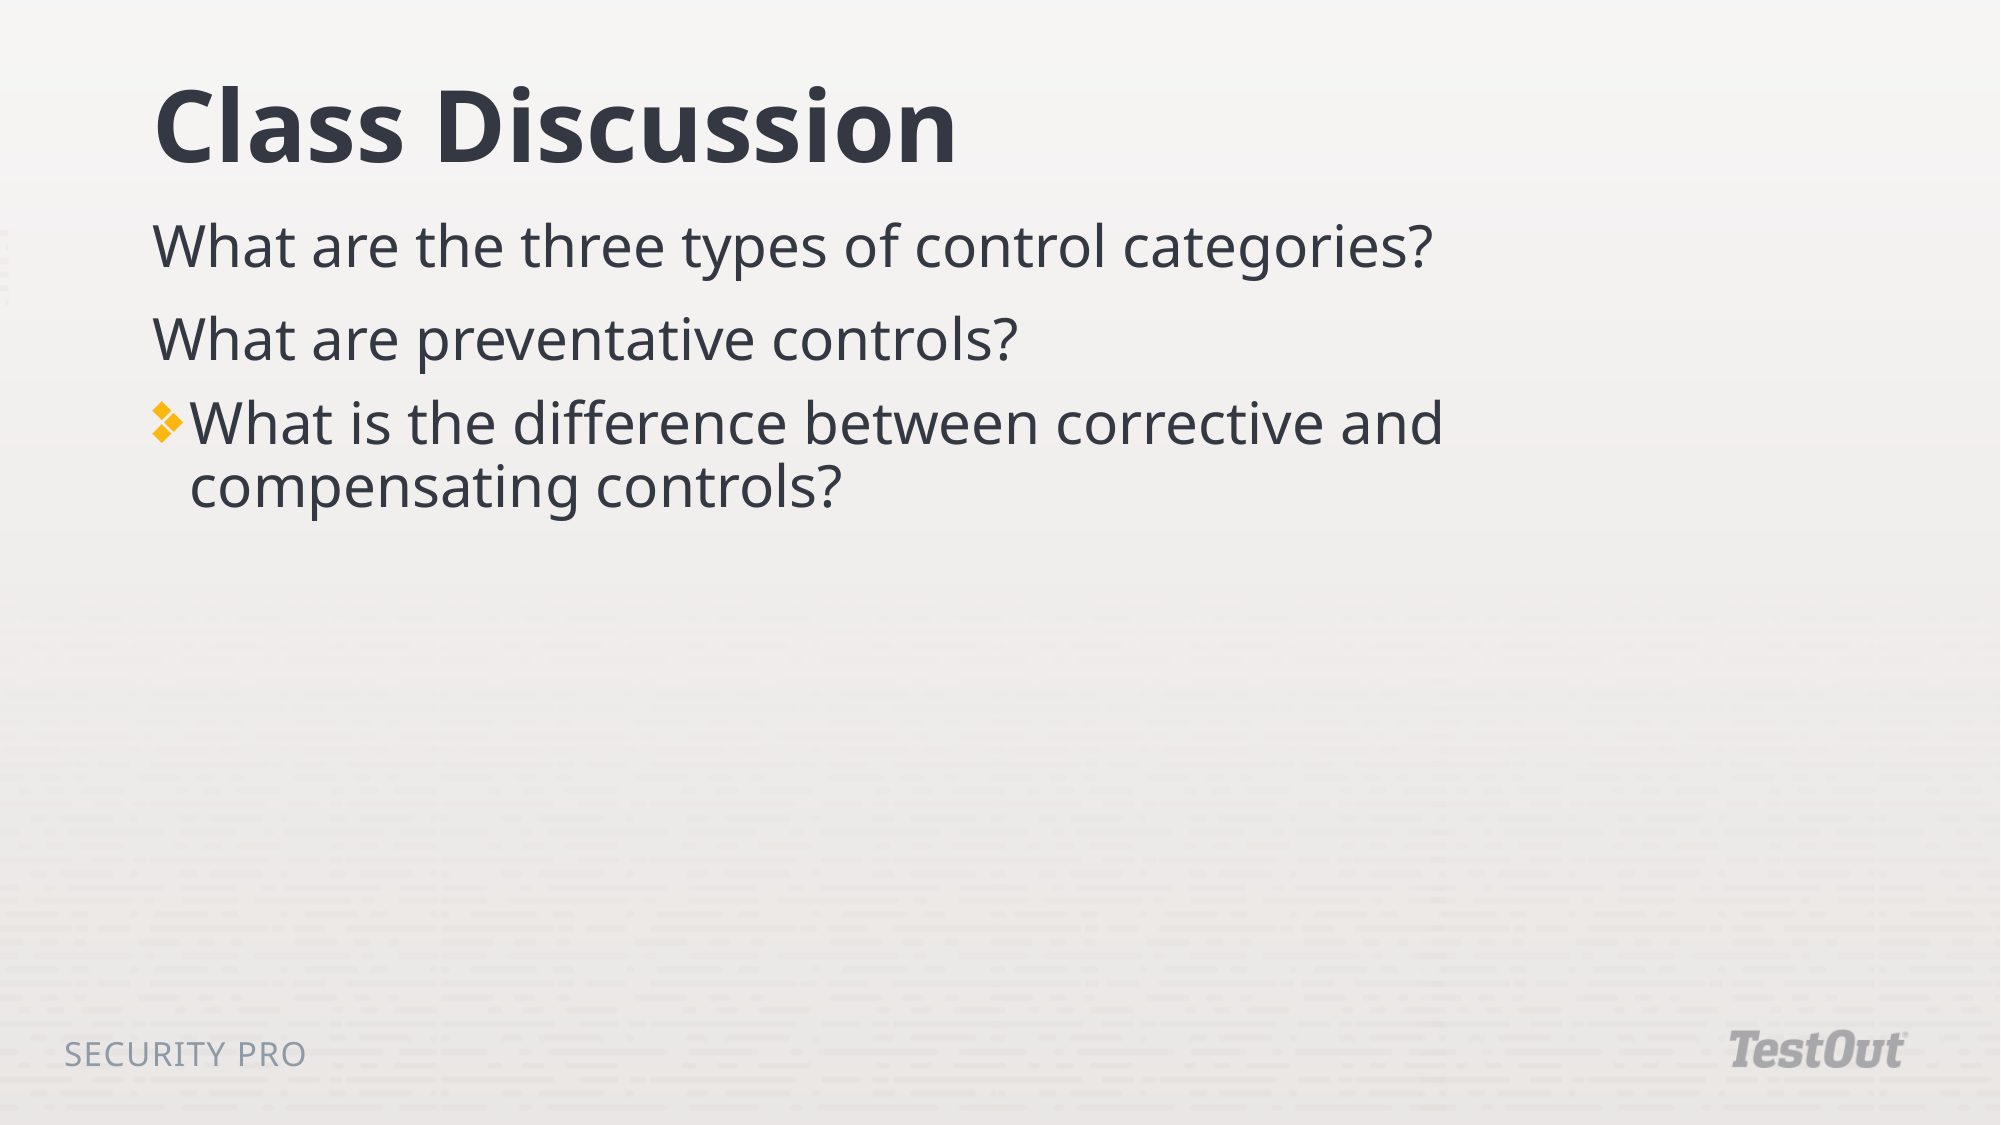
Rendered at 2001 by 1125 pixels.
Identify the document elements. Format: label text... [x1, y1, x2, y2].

list Security Pro [64, 1032, 666, 1079]
picture [0, 0, 2001, 1125]
list What are the three types of control categories? What are preventative controls? What is the difference between corrective and compensating controls? [137, 210, 1863, 1000]
title Class Discussion [137, 49, 1863, 210]
